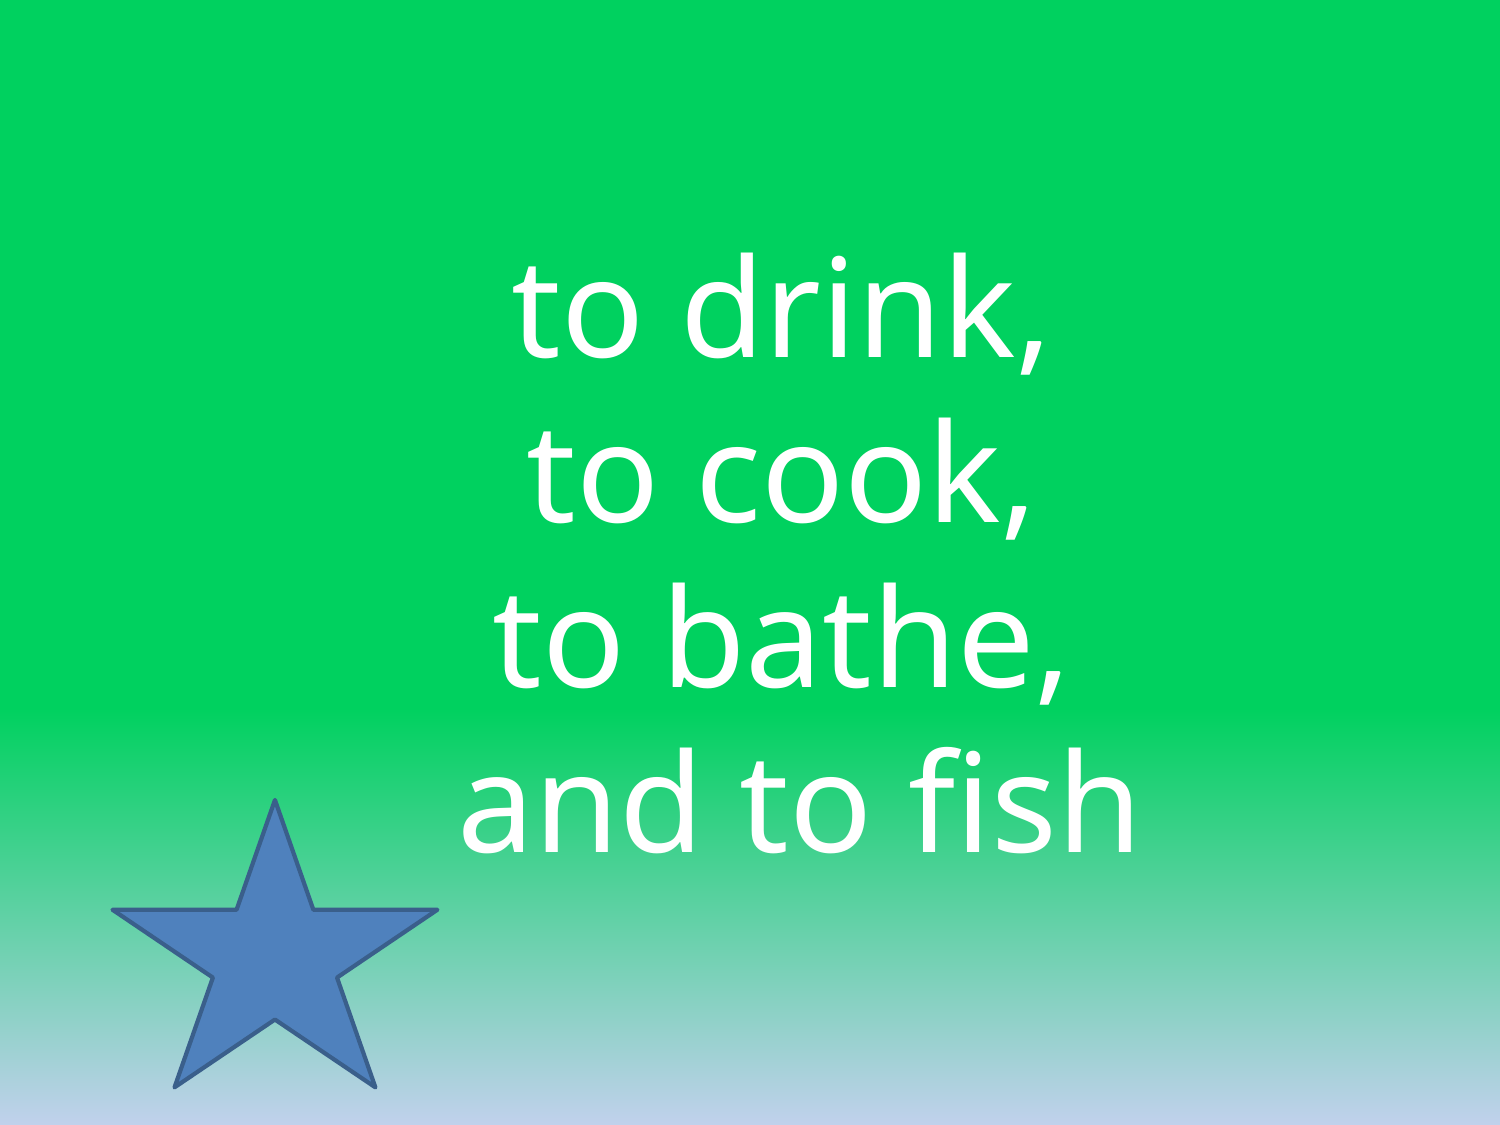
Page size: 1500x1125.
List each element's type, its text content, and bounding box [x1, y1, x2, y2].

text_box [110, 797, 440, 1090]
text_box to drink, to cook, to bathe, and to fish [262, 212, 1338, 887]
